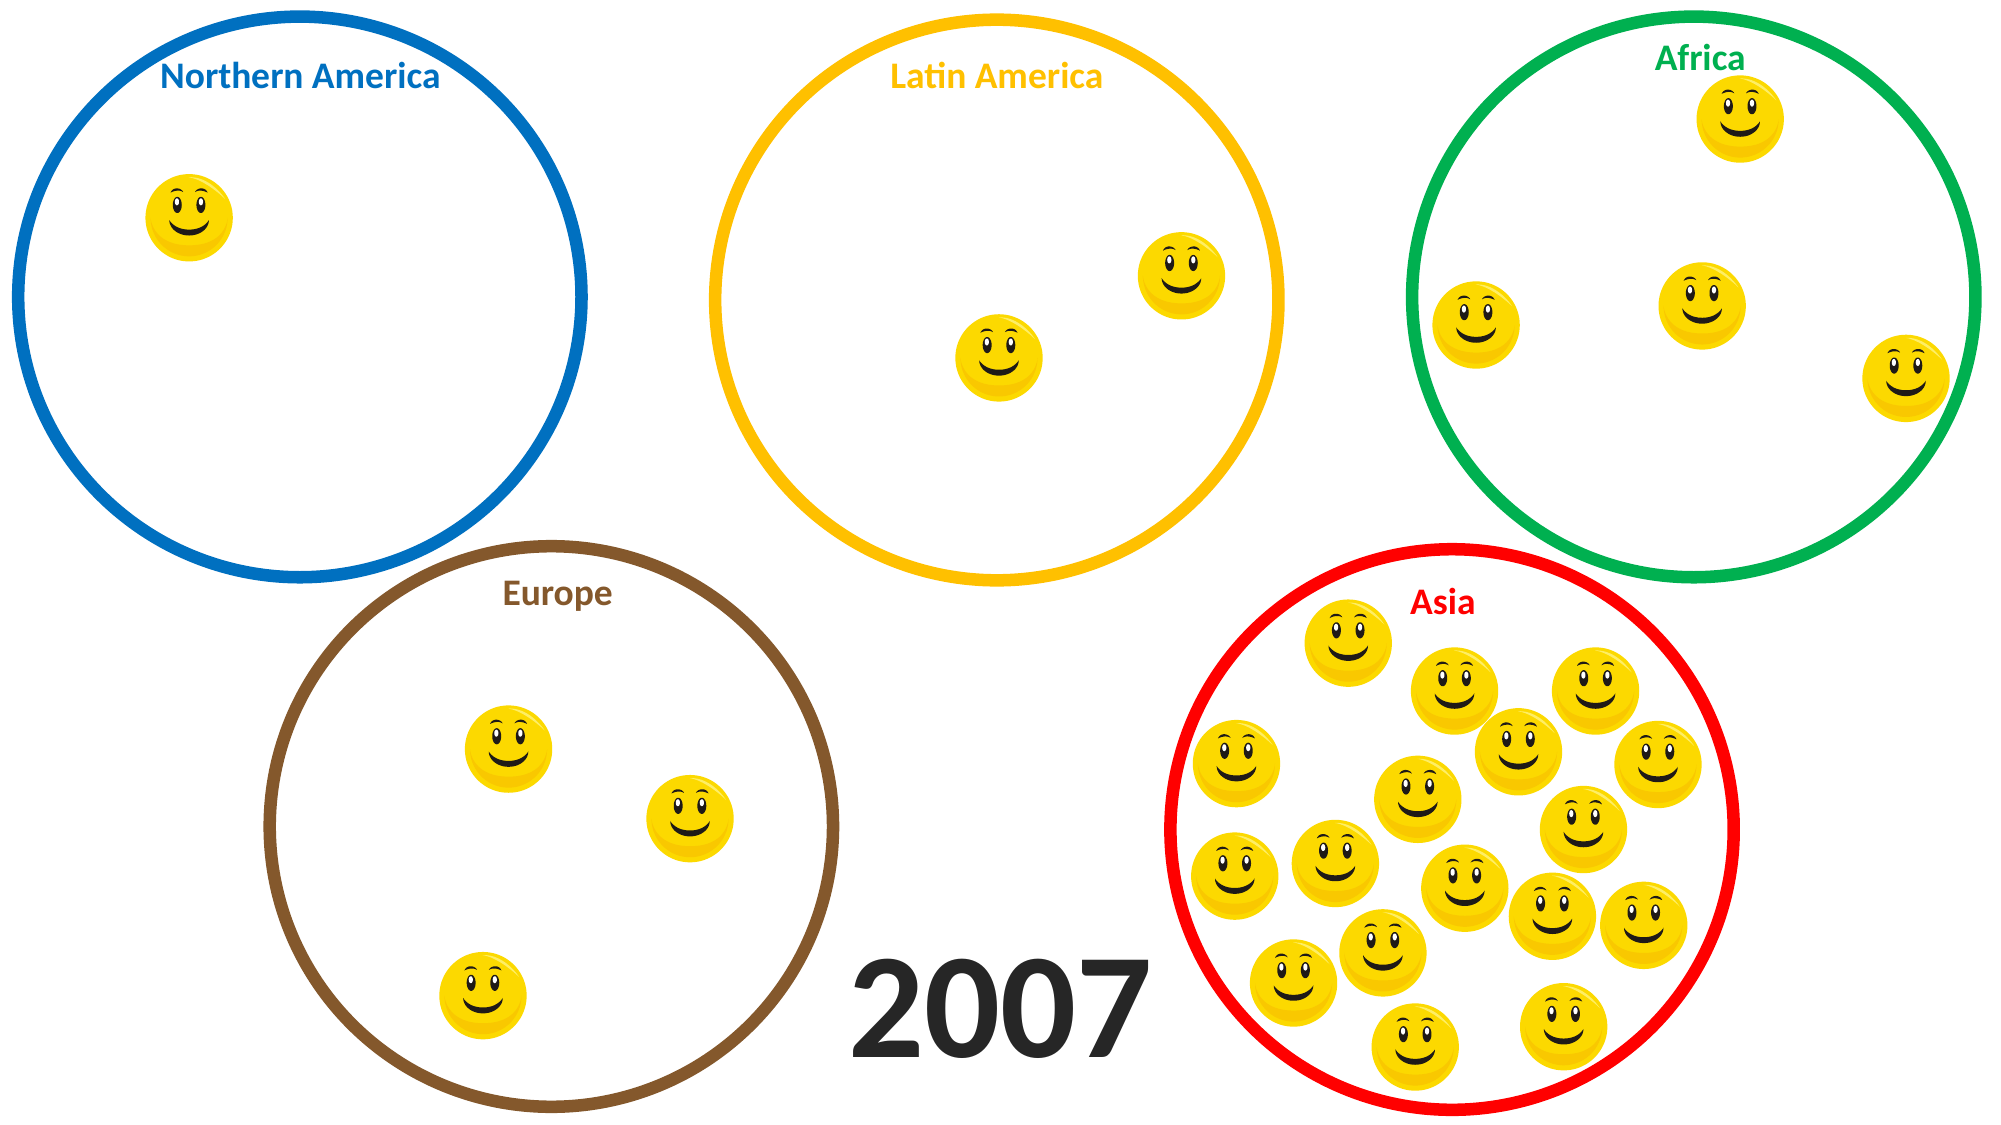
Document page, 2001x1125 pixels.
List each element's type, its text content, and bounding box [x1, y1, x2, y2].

text_box [268, 545, 835, 1108]
picture [1192, 719, 1281, 808]
text_box 2007 [820, 900, 1181, 1095]
text_box Northern America [145, 43, 497, 104]
text_box Latin America [875, 43, 1122, 104]
picture [1862, 334, 1950, 423]
picture [464, 705, 553, 793]
picture [1339, 647, 1702, 997]
text_box Africa [1640, 25, 1788, 86]
picture [1190, 832, 1279, 920]
picture [1432, 281, 1520, 369]
picture [646, 774, 734, 863]
picture [1658, 262, 1746, 350]
text_box [1411, 15, 1977, 579]
picture [1304, 599, 1392, 687]
picture [1249, 939, 1338, 1027]
text_box [1169, 548, 1735, 1111]
picture [1371, 1003, 1459, 1091]
picture [955, 314, 1043, 402]
picture [1519, 982, 1608, 1071]
text_box Asia [1395, 569, 1493, 630]
text_box [178, 15, 422, 43]
picture [1696, 75, 1784, 163]
picture [439, 951, 527, 1040]
text_box [881, 18, 1112, 43]
picture [145, 174, 233, 262]
text_box [714, 46, 1280, 582]
picture [1291, 755, 1462, 908]
picture [1600, 881, 1688, 970]
text_box Europe [488, 560, 647, 621]
picture [1137, 232, 1226, 320]
text_box [17, 61, 583, 579]
